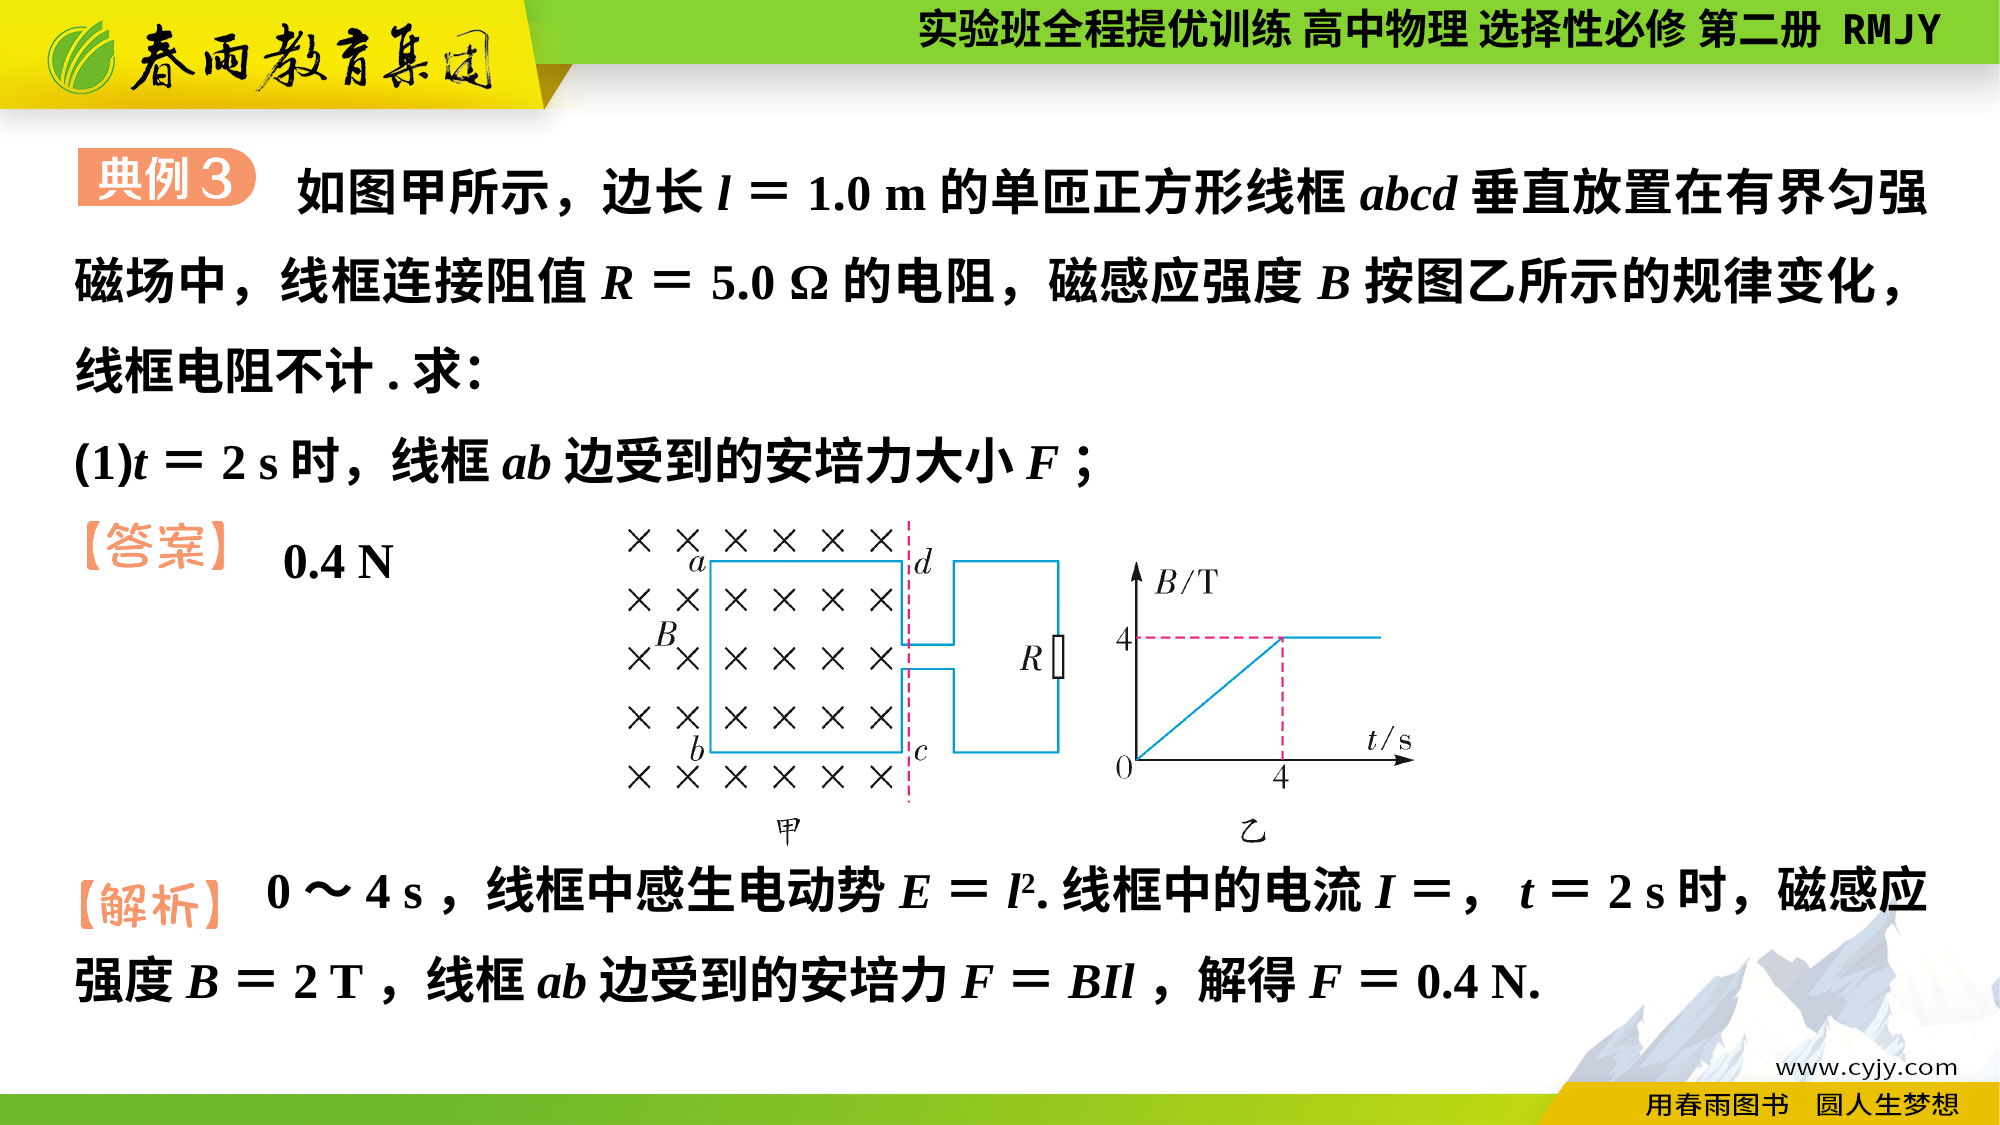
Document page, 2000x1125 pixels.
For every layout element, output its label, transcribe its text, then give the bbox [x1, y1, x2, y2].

picture [0, 0, 2000, 1125]
list 如图甲所示，边长l＝1.0 m的单匝正方形线框abcd垂直放置在有界匀强磁场中，线框连接阻值R＝5.0 Ω的电阻，磁感应强度B按图乙所示的规律变化，线框电阻不计.求： (1)t＝2 s时，线框ab边受到的安培力大小F； [59, 122, 1944, 501]
text_box 0.4 N [268, 490, 409, 596]
